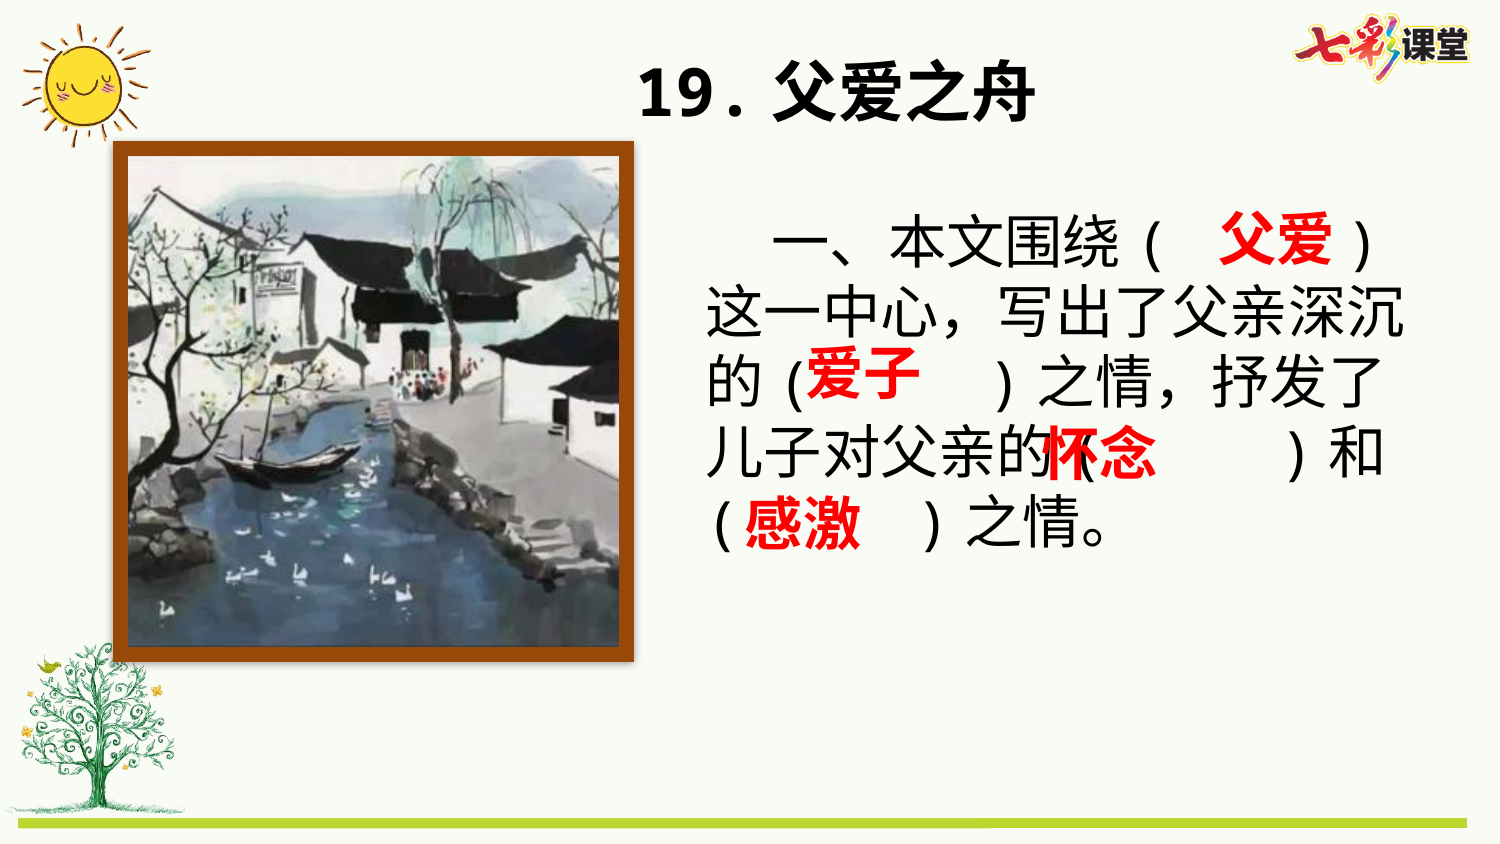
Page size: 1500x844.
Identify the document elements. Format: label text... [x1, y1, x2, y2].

text_box 一、本文围绕( )这一中心，写出了父亲深沉的( )之情，抒发了儿子对父亲的( )和( )之情。 [690, 197, 1422, 563]
picture [0, 0, 173, 172]
text_box 爱子 [790, 328, 937, 414]
text_box 怀念 [1026, 409, 1174, 495]
text_box 19.父爱之舟 [620, 42, 1117, 138]
text_box 父爱 [1204, 194, 1351, 279]
picture [0, 608, 1467, 844]
picture [1291, 9, 1472, 87]
text_box 感激 [730, 480, 877, 565]
picture [127, 155, 620, 648]
